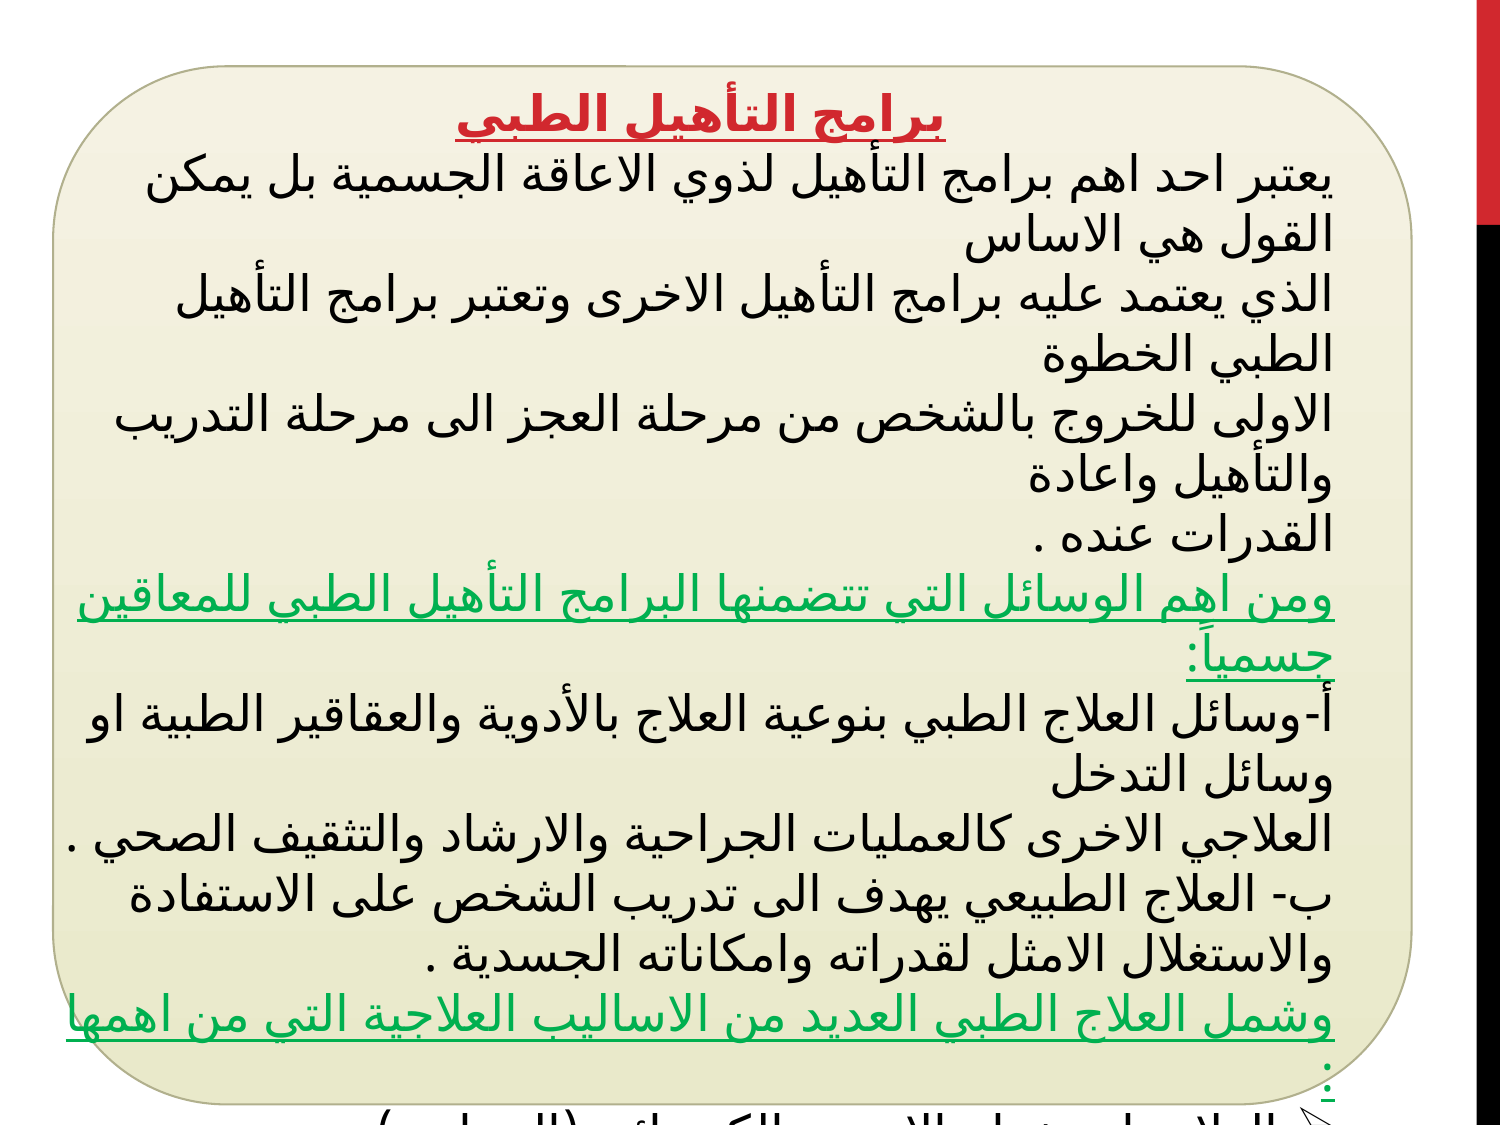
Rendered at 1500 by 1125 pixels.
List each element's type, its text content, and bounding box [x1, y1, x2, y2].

text_box [171, 65, 1293, 74]
text_box برامج التأهيل الطبي يعتبر احد اهم برامج التأهيل لذوي الاعاقة الجسمية بل يمكن القول هي الاساس الذي يعتمد عليه برامج التأهيل الاخرى وتعتبر برامج التأهيل الطبي الخطوة الاولى للخروج بالشخص من مرحلة العجز الى مرحلة التدريب والتأهيل واعادة القدرات عنده . ومن اهم الوسائل التي تتضمنها البرامج التأهيل الطبي للمعاقين جسمياً: أ-وسائل العلاج الطبي بنوعية العلاج بالأدوية والعقاقير الطبية او وسائل التدخل العلاجي الاخرى كالعمليات الجراحية والارشاد والتثقيف الصحي . ب- العلاج الطبيعي يهدف الى تدريب الشخص على الاستفادة والاستغلال الامثل لقدراته وامكاناته الجسدية . وشمل العلاج الطبي العديد من الاساليب العلاجية التي من اهمها : العلاج باستخدام الاجهزة الكهربائية (الحرارية) . العلاج بالماء . التدليك . التمارين العلاجية لمرونة المفاصل وتحسين الدورة الدموية . التدريب على استخدام الاجهزة التعويضية والتكيف معها . [50, 74, 1351, 1125]
text_box [1351, 106, 1413, 1065]
